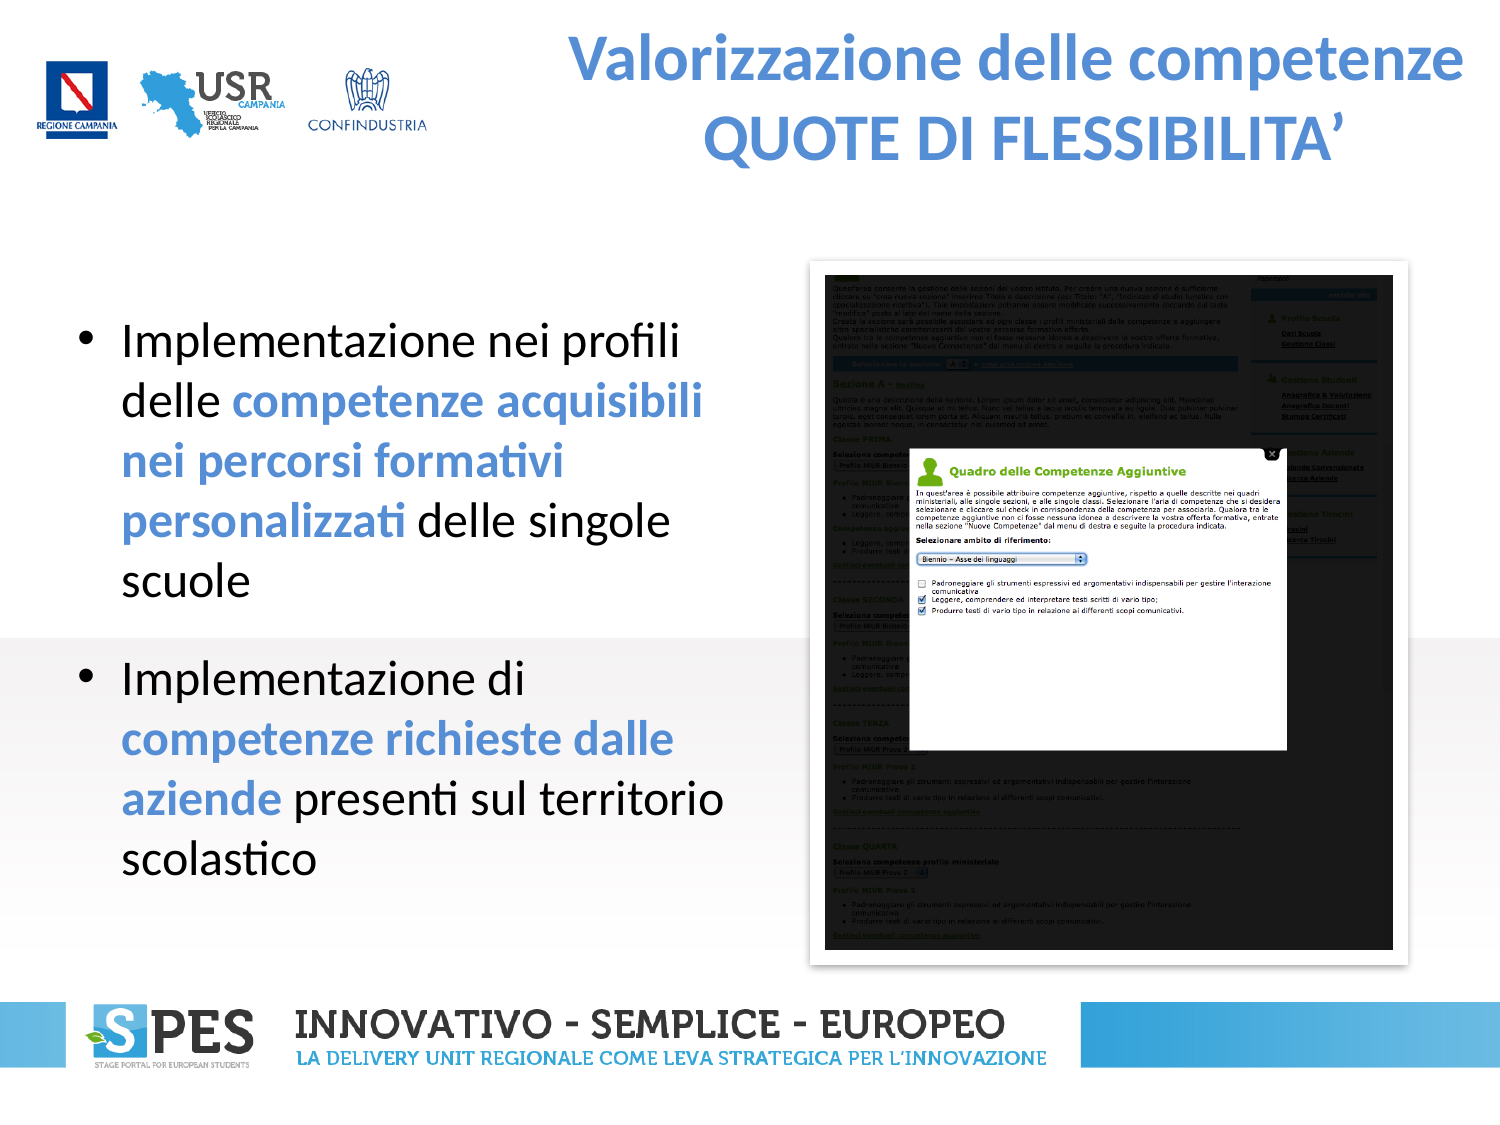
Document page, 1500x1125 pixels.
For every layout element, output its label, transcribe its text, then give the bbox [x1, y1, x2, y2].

title Valorizzazione delle competenze QUOTE DI FLESSIBILITA’ [549, 0, 1500, 188]
list Implementazione nei profili delle competenze acquisibili nei percorsi formativi personalizzati delle singole scuole Implementazione di competenze richieste dalle aziende presenti sul territorio scolastico [62, 299, 763, 913]
picture [0, 32, 1500, 1093]
